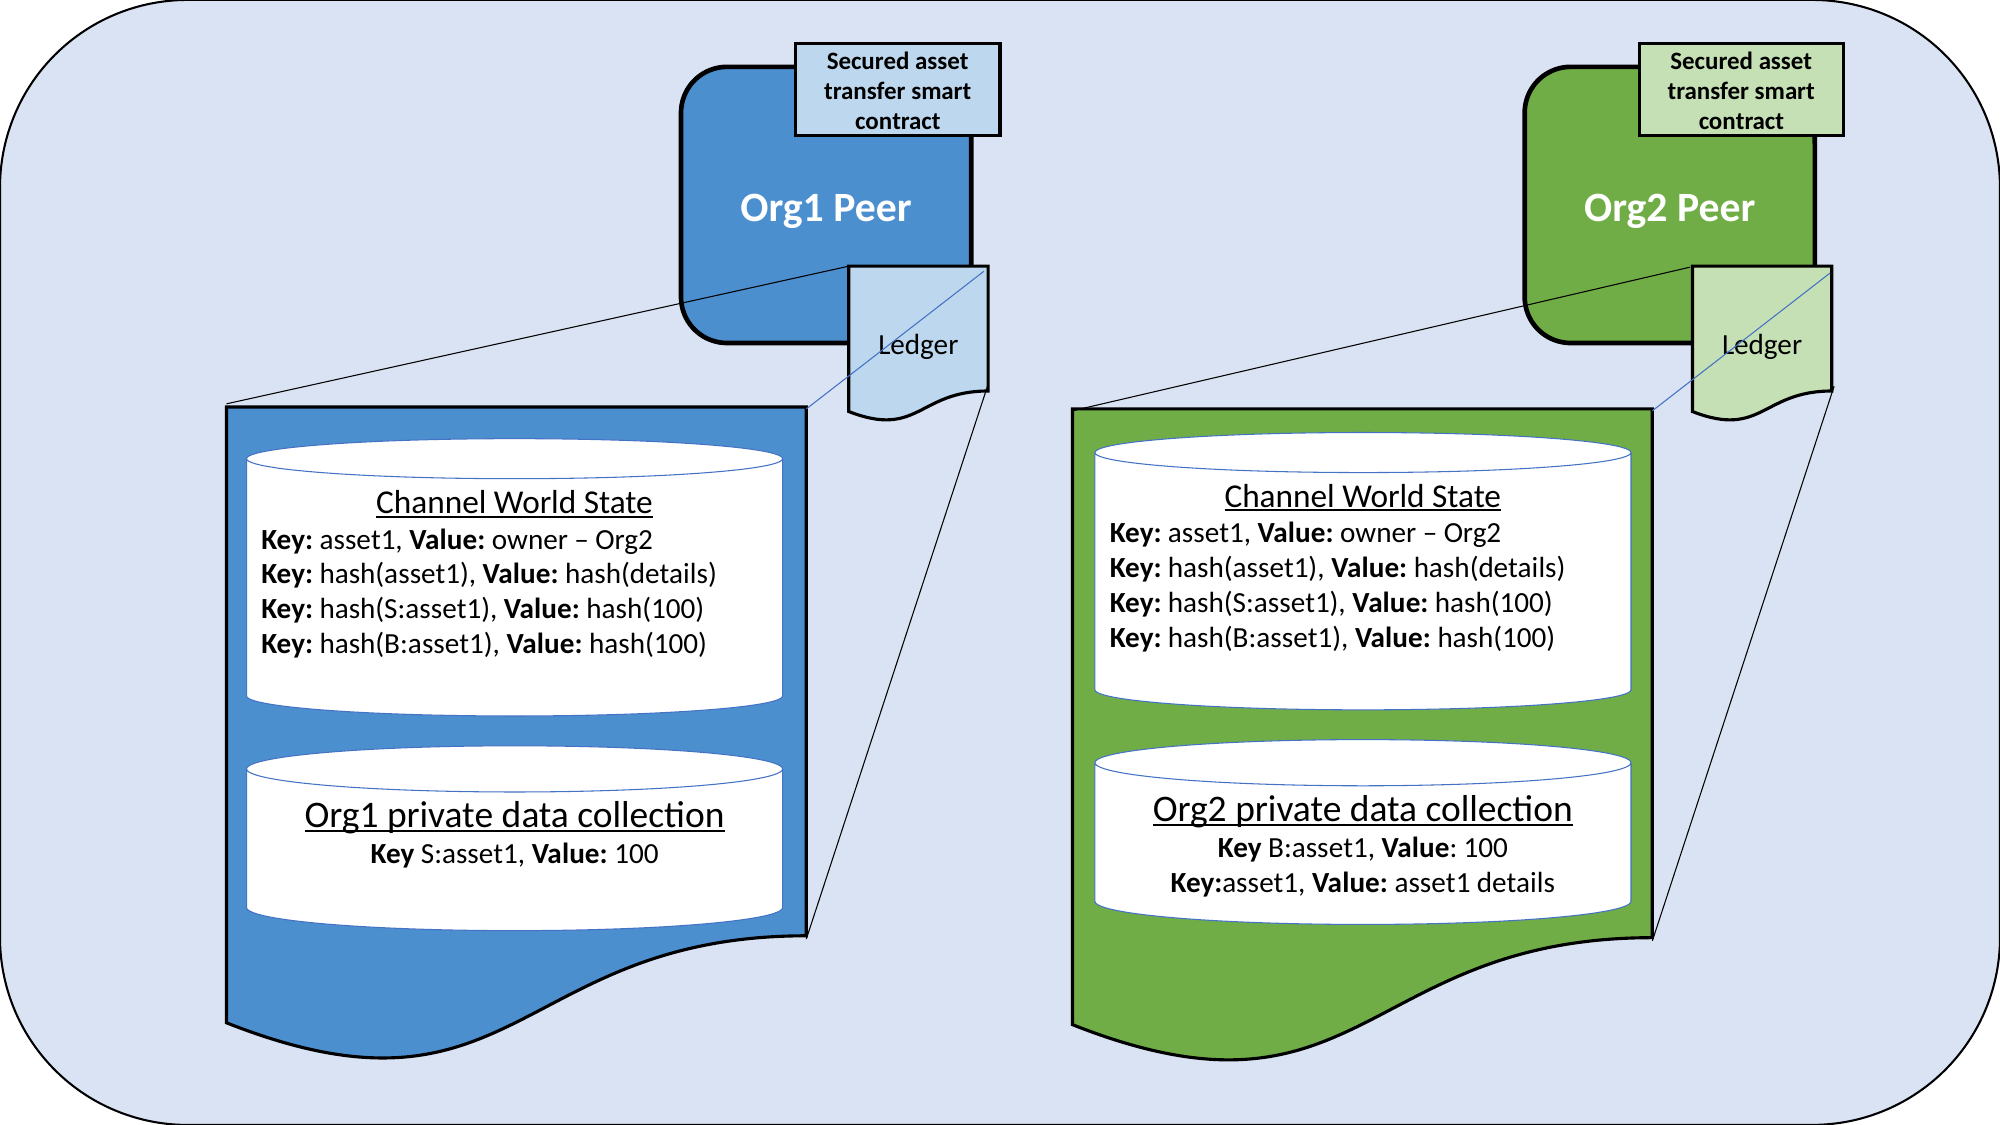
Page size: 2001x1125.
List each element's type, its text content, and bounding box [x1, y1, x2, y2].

text_box Org1 private data collection Key S:asset1, Value: 100 [245, 745, 784, 932]
text_box Org1 Peer [681, 66, 972, 266]
text_box Channel World State Key: asset1, Value: owner – Org2 Key: hash(asset1), Value: hash(details) Key: hash(S:asset1), Value: hash(100) Key: hash(B:asset1), Value: hash(100) [245, 438, 784, 717]
text_box [226, 407, 806, 1058]
text_box [1072, 411, 1652, 1060]
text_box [849, 271, 984, 384]
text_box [806, 384, 989, 939]
text_box Org2 Peer [1524, 66, 1815, 273]
text_box Org2 private data collection Key B:asset1, Value: 100 Key:asset1, Value: asset1 details [1094, 739, 1632, 925]
text_box [0, 0, 2000, 1125]
text_box Channel World State Key: asset1, Value: owner – Org2 Key: hash(asset1), Value: hash(details) Key: hash(S:asset1), Value: hash(100) Key: hash(B:asset1), Value: hash(100) [1094, 431, 1632, 711]
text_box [226, 266, 849, 404]
text_box Secured asset transfer smart contract [795, 43, 1001, 136]
text_box Ledger [1692, 266, 1832, 386]
text_box Ledger [849, 266, 989, 384]
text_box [1690, 273, 1830, 386]
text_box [1652, 386, 1835, 941]
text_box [1072, 267, 1690, 411]
text_box Secured asset transfer smart contract [1639, 43, 1844, 136]
